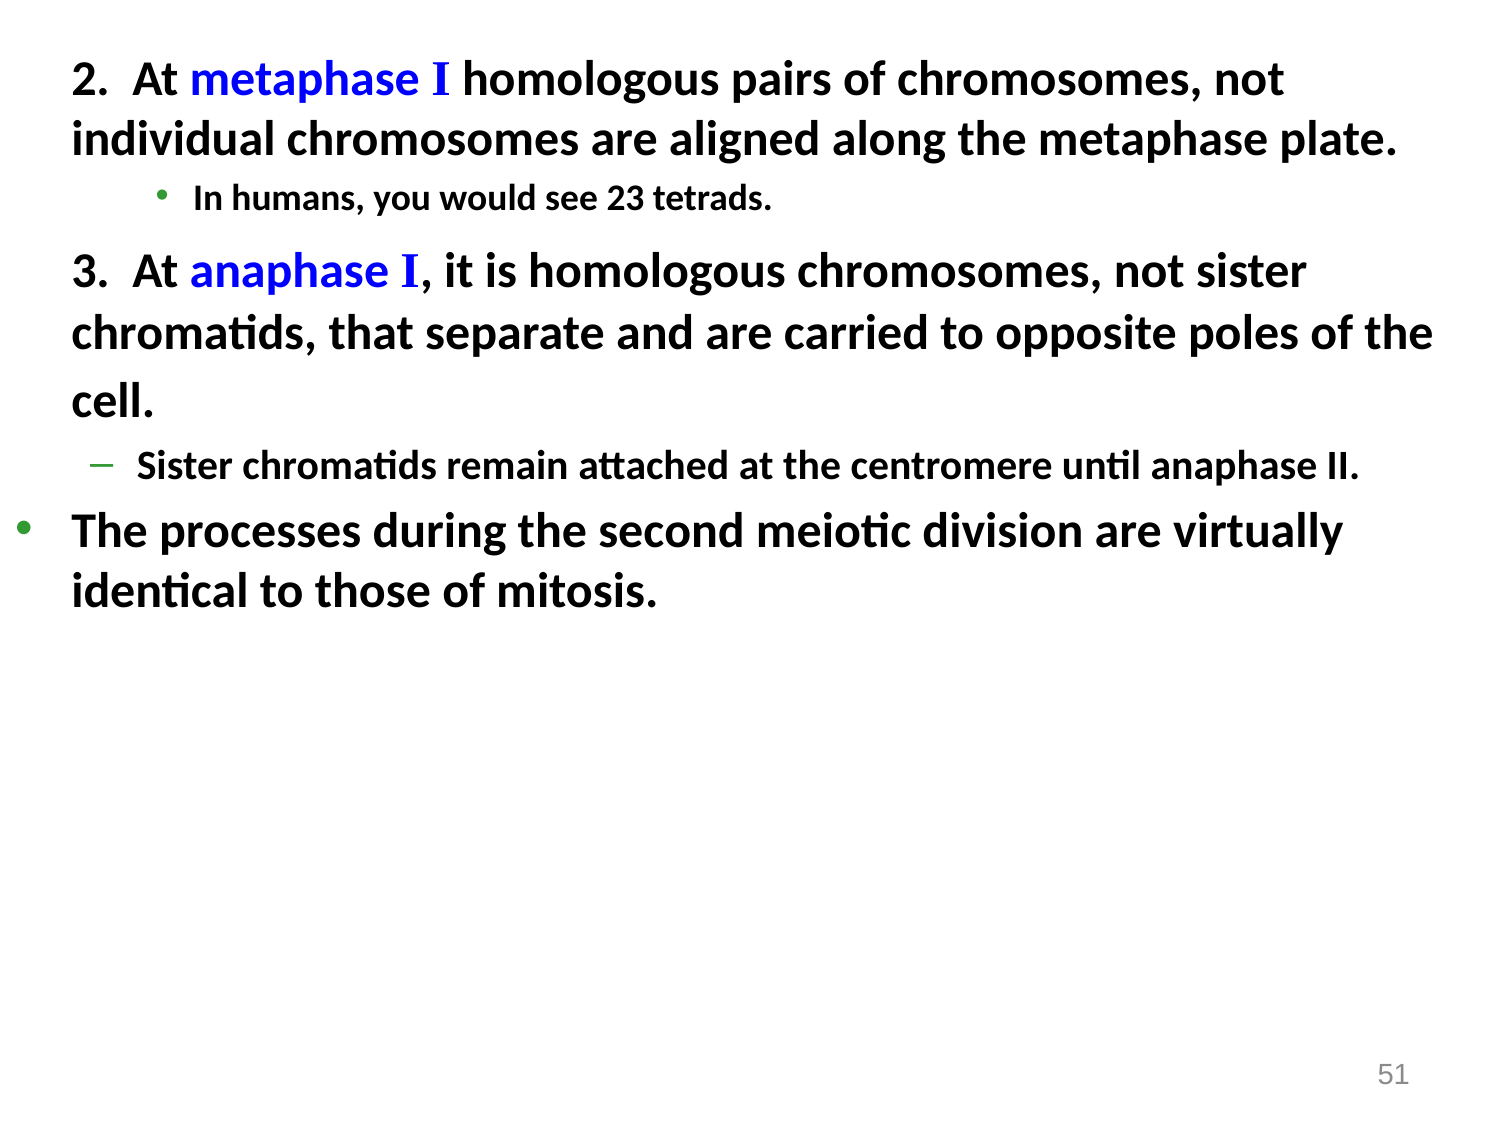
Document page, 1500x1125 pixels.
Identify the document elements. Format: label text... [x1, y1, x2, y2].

slide_number 51 [1074, 1042, 1425, 1103]
list 2. At metaphase I homologous pairs of chromosomes, not individual chromosomes are aligned along the metaphase plate. In humans, you would see 23 tetrads. 3. At anaphase I, it is homologous chromosomes, not sister chromatids, that separate and are carried to opposite poles of the cell. Sister chromatids remain attached at the centromere until anaphase II. The processes during the second meiotic division are virtually identical to those of mitosis. [0, 37, 1488, 691]
